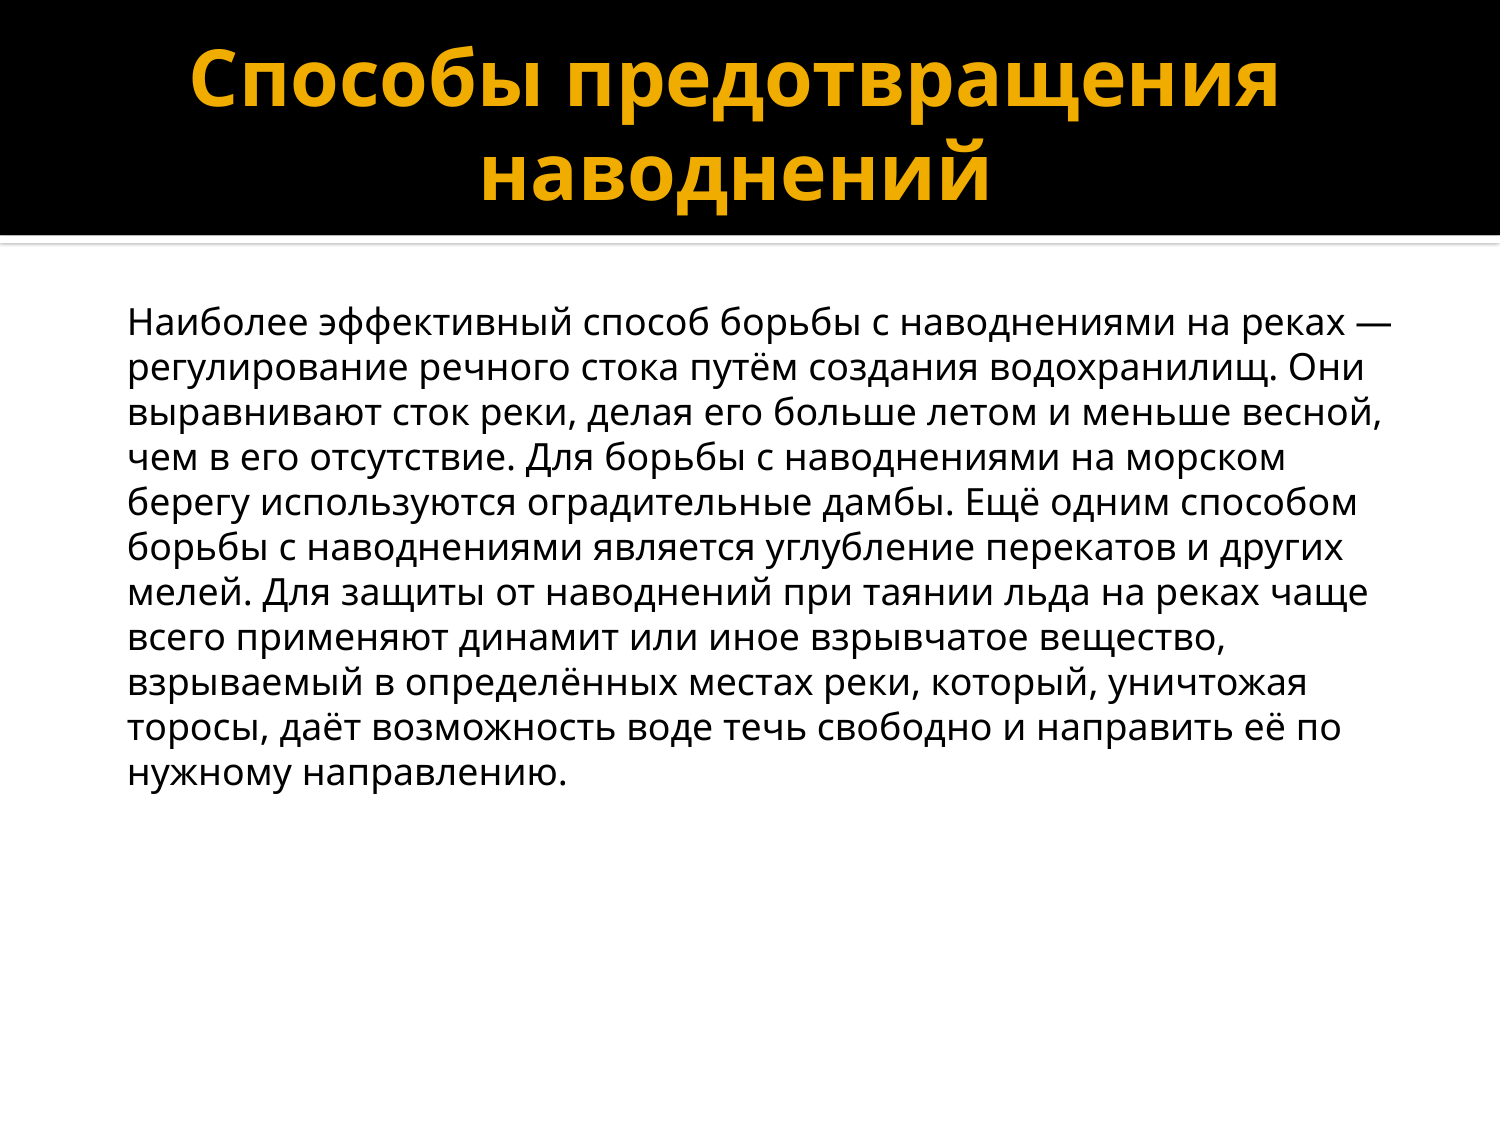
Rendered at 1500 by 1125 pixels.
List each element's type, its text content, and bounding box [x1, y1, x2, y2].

text_box Наиболее эффективный способ борьбы с наводнениями на реках — регулирование речного стока путём создания водохранилищ. Они выравнивают сток реки, делая его больше летом и меньше весной, чем в его отсутствие. Для борьбы с наводнениями на морском берегу используются оградительные дамбы. Ещё одним способом борьбы с наводнениями является углубление перекатов и других мелей. Для защиты от наводнений при таянии льда на реках чаще всего применяют динамит или иное взрывчатое вещество, взрываемый в определённых местах реки, который, уничтожая торосы, даёт возможность воде течь свободно и направить её по нужному направлению. [112, 290, 1412, 801]
title Способы предотвращения наводнений [56, 19, 1407, 225]
